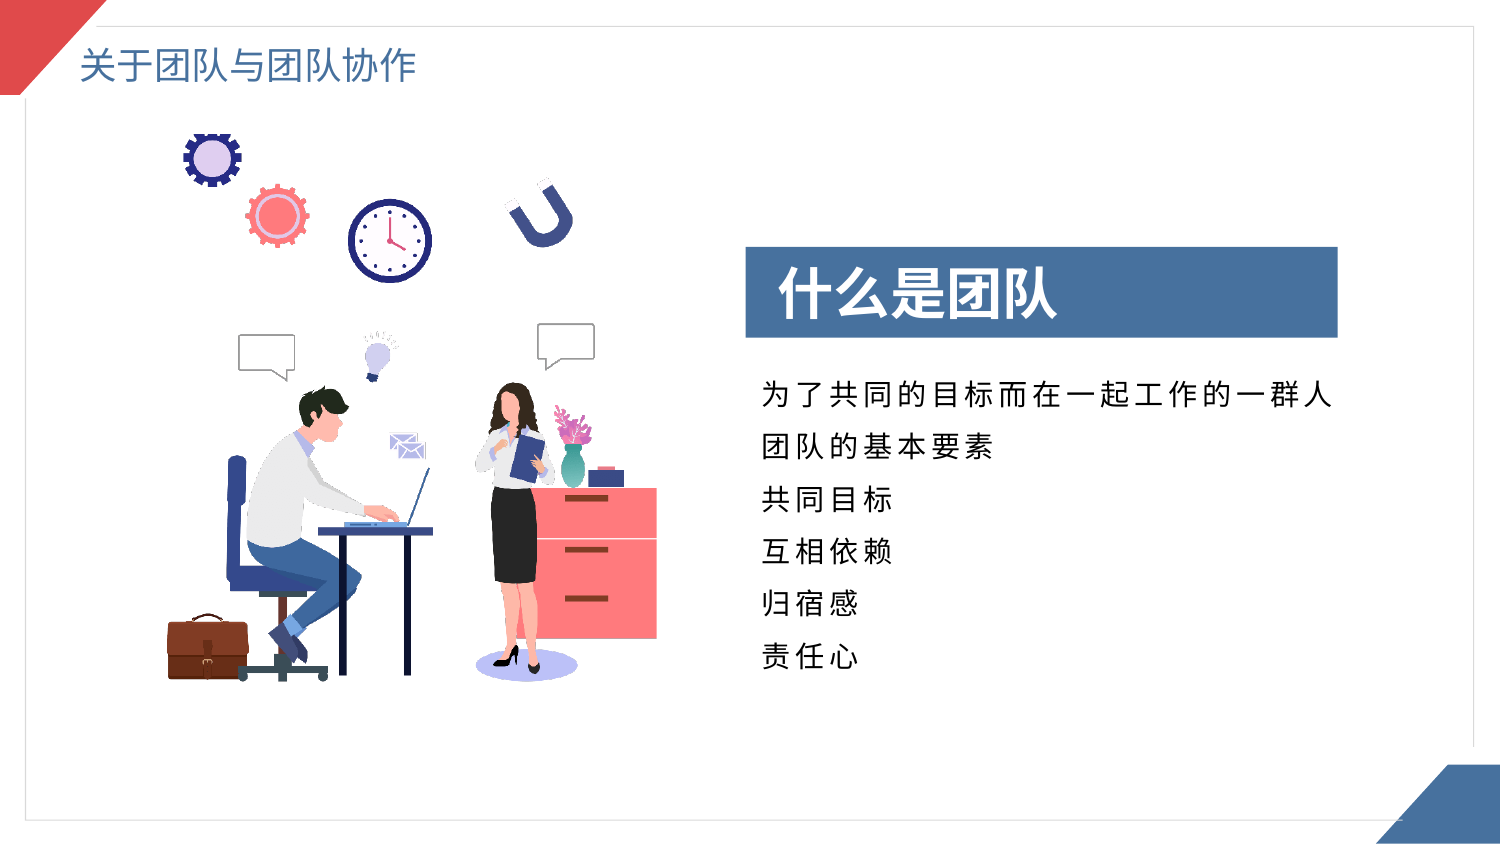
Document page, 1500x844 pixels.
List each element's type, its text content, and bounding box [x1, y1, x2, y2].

text_box 为了共同的目标而在一起工作的一群人 团队的基本要素 共同目标 互相依赖 归宿感 责任心 [746, 351, 1363, 681]
picture [108, 134, 701, 727]
text_box [745, 246, 1339, 339]
text_box 什么是团队 [762, 250, 1074, 333]
